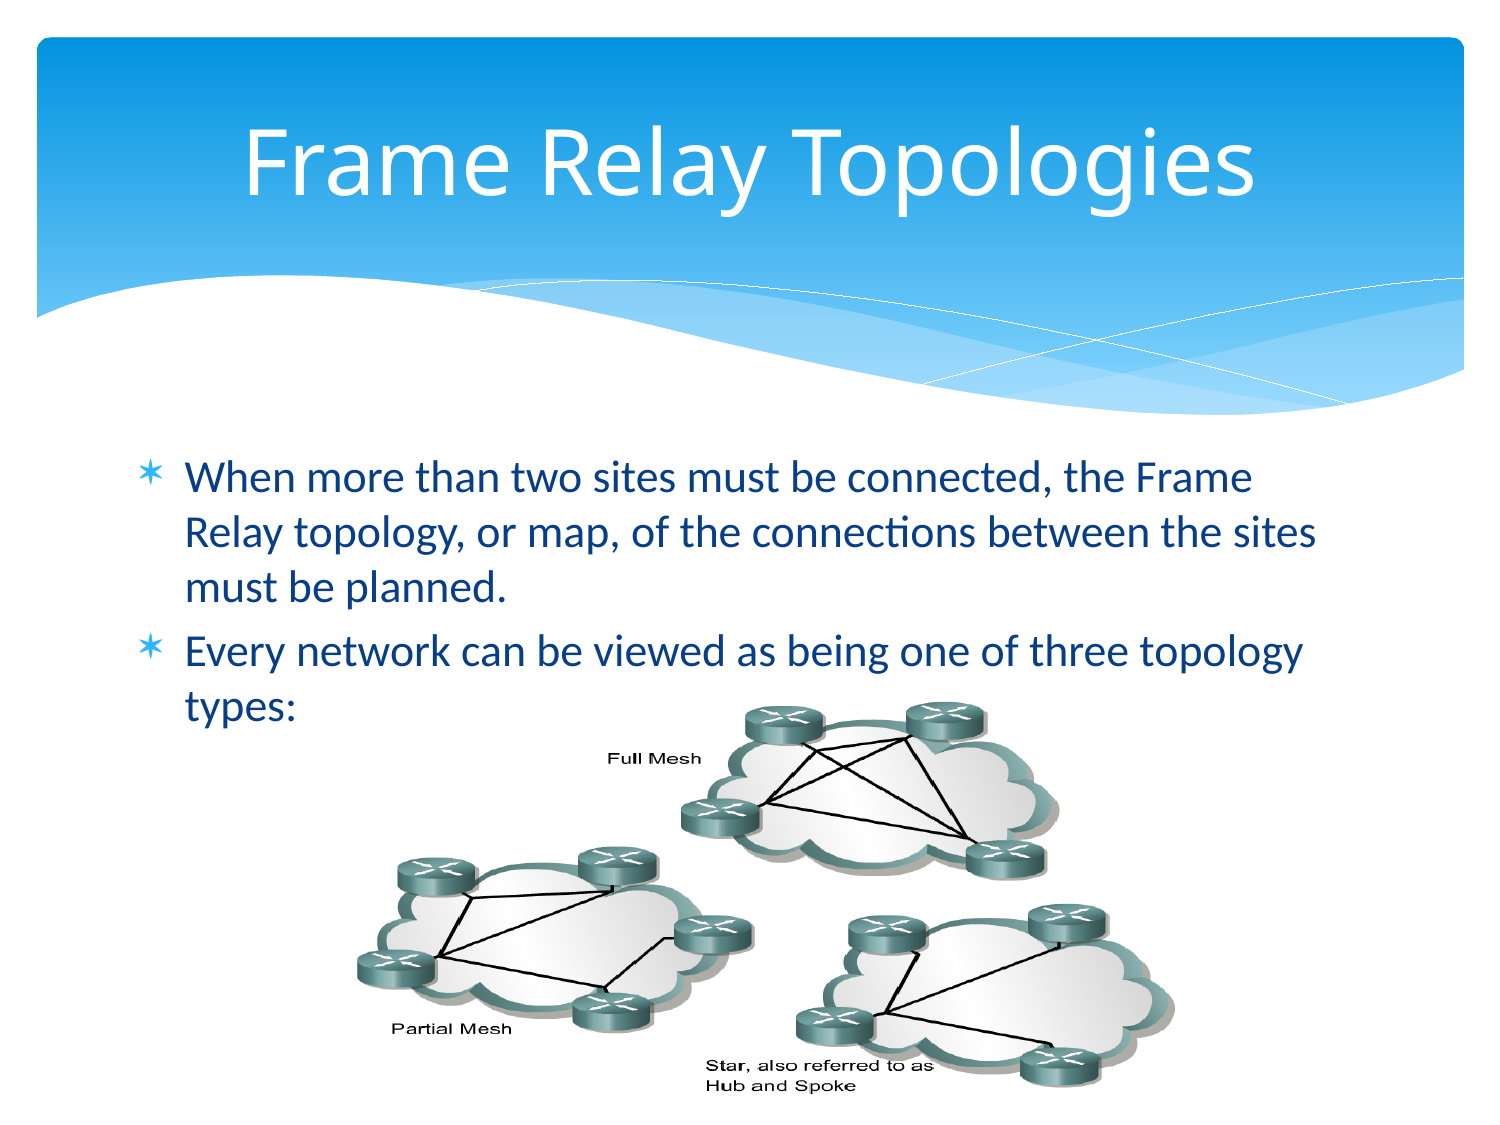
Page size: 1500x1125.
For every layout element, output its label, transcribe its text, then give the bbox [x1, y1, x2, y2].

list When more than two sites must be connected, the Frame Relay topology, or map, of the connections between the sites must be planned. Every network can be viewed as being one of three topology types: [75, 438, 1359, 1005]
title Frame Relay Topologies [75, 55, 1425, 261]
picture [354, 698, 1180, 1097]
